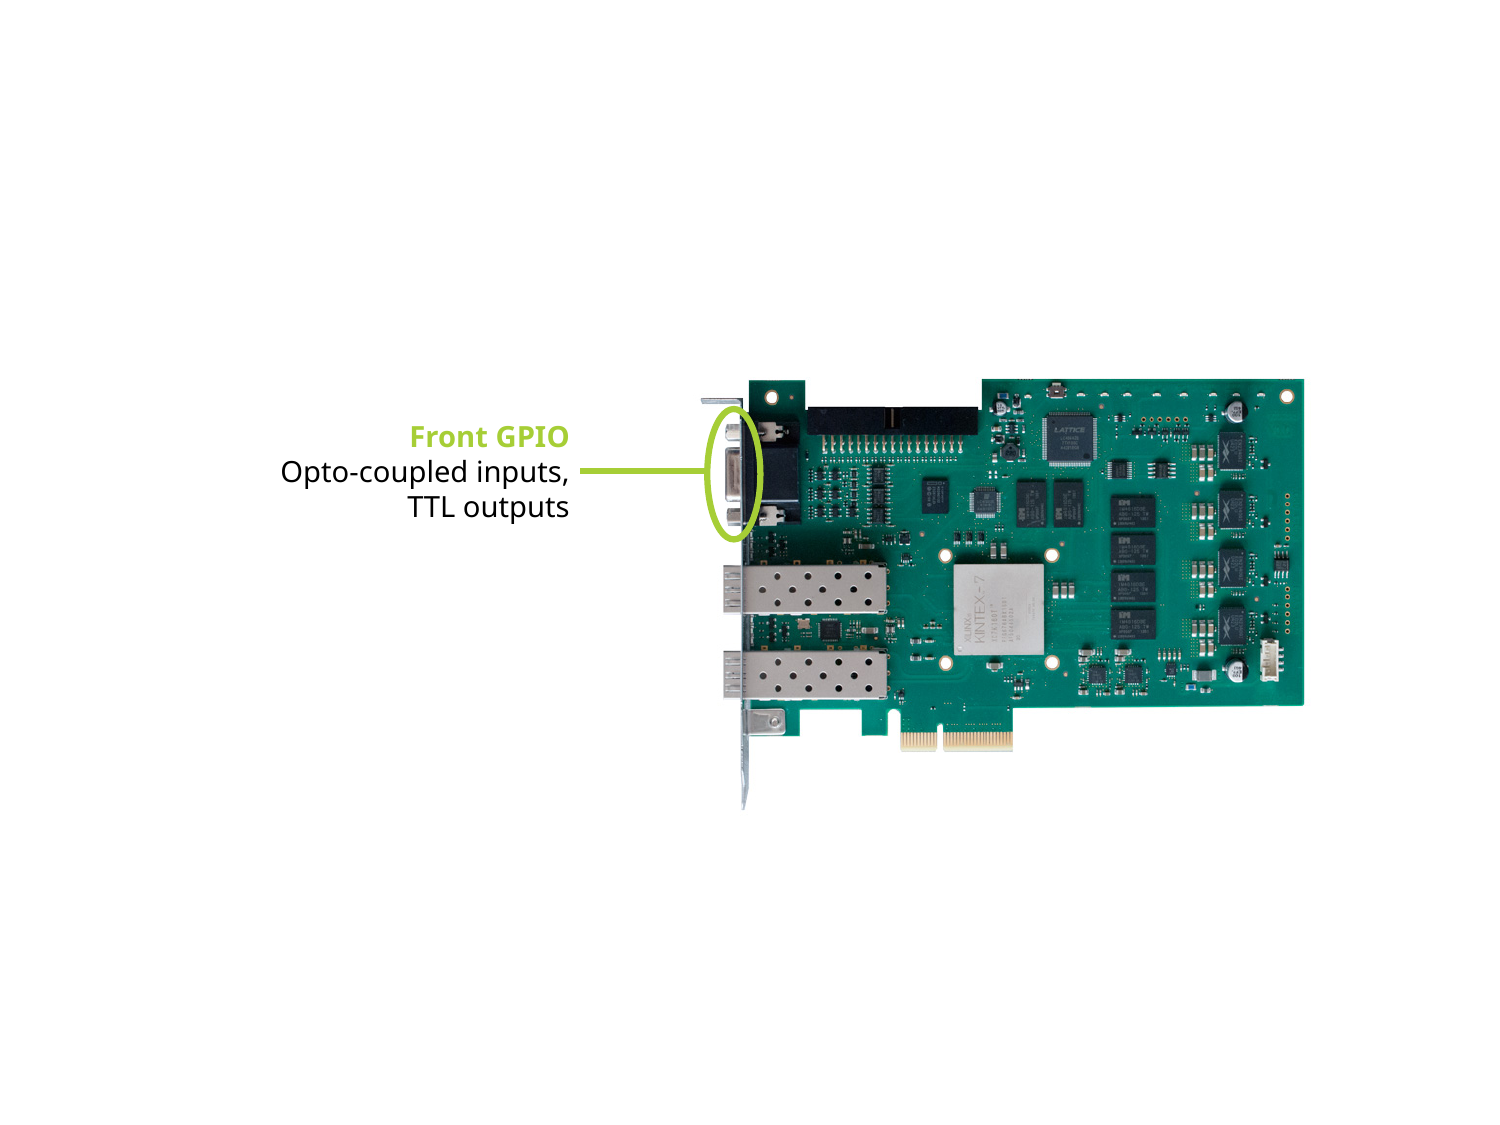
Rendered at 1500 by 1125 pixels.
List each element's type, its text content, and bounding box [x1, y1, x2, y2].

picture [693, 369, 1319, 817]
text_box Front GPIO Opto-coupled inputs, TTL outputs [265, 410, 585, 531]
